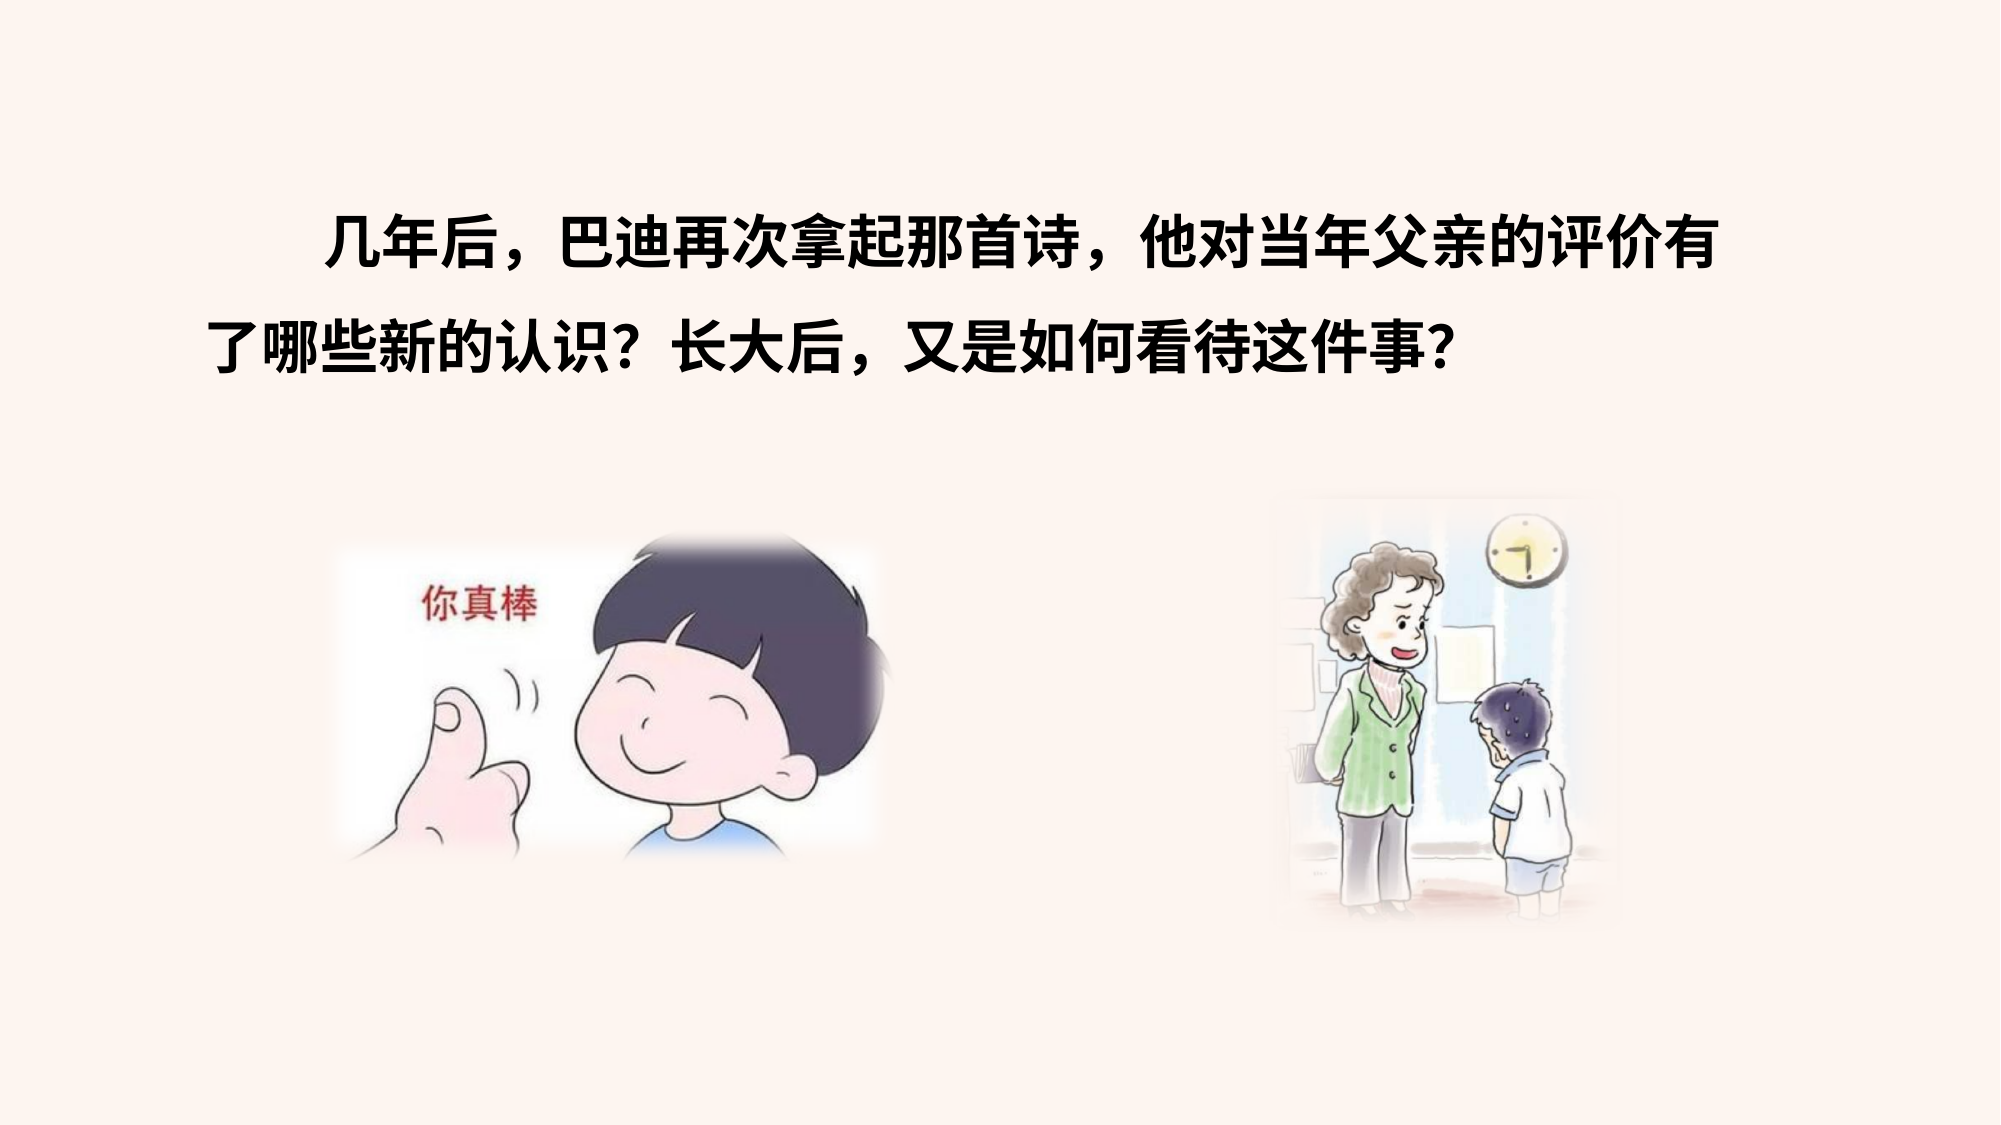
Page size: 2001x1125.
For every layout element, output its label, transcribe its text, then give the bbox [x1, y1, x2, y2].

picture [316, 528, 896, 865]
picture [1269, 487, 1624, 933]
text_box 几年后，巴迪再次拿起那首诗，他对当年父亲的评价有了哪些新的认识？长大后，又是如何看待这件事？ [188, 163, 1764, 388]
